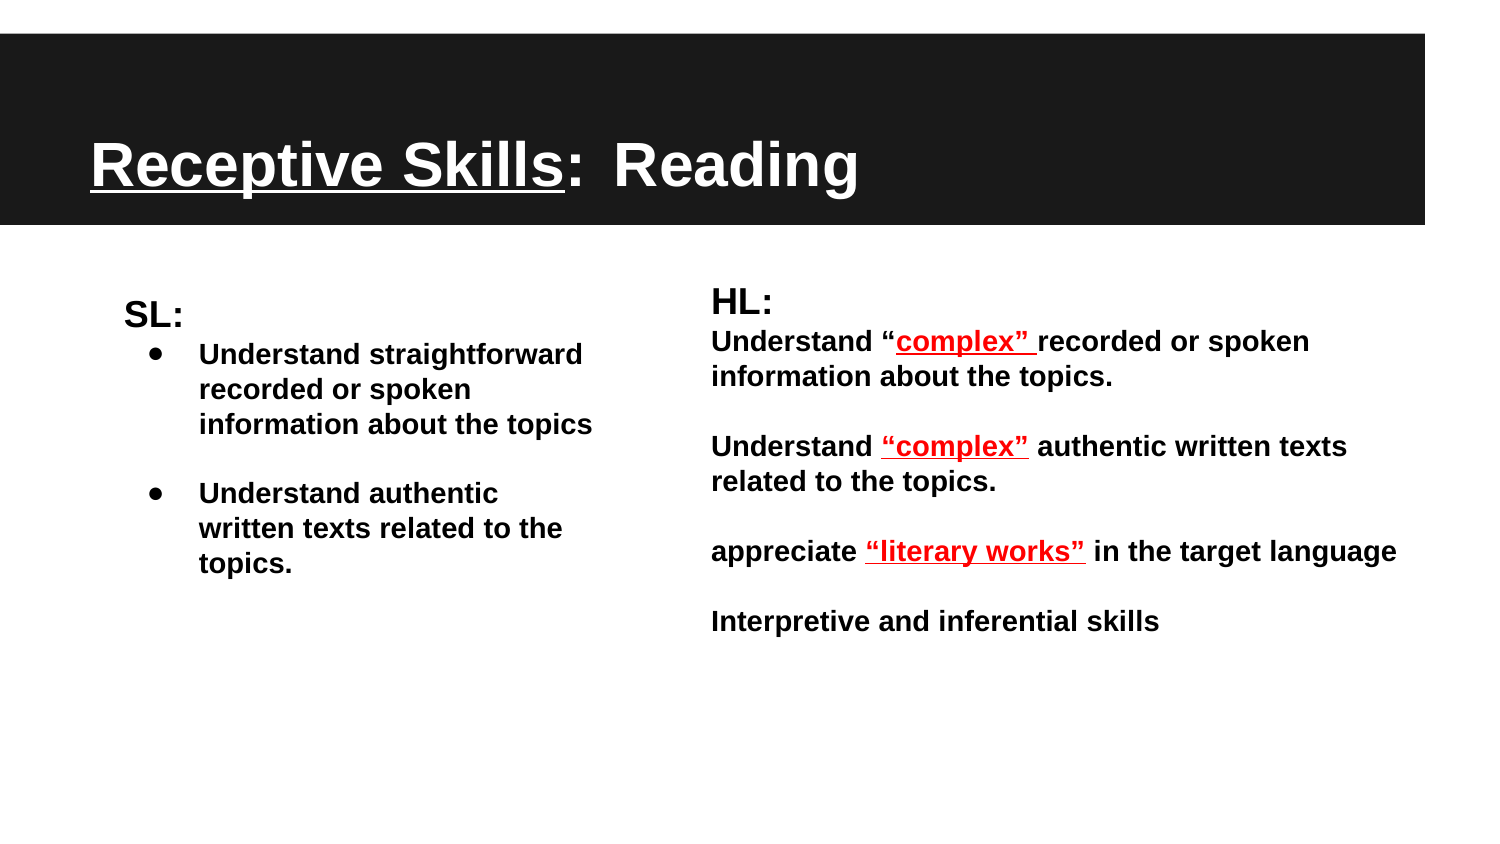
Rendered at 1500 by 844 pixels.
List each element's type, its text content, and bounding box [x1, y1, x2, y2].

title Receptive Skills: Reading [75, 33, 1425, 221]
text_box HL: Understand “complex” recorded or spoken information about the topics. Understand “complex” authentic written texts related to the topics. appreciate “literary works” in the target language Interpretive and inferential skills [695, 262, 1425, 741]
text_box SL: Understand straightforward recorded or spoken information about the topics Understand authentic written texts related to the topics. [108, 275, 613, 808]
